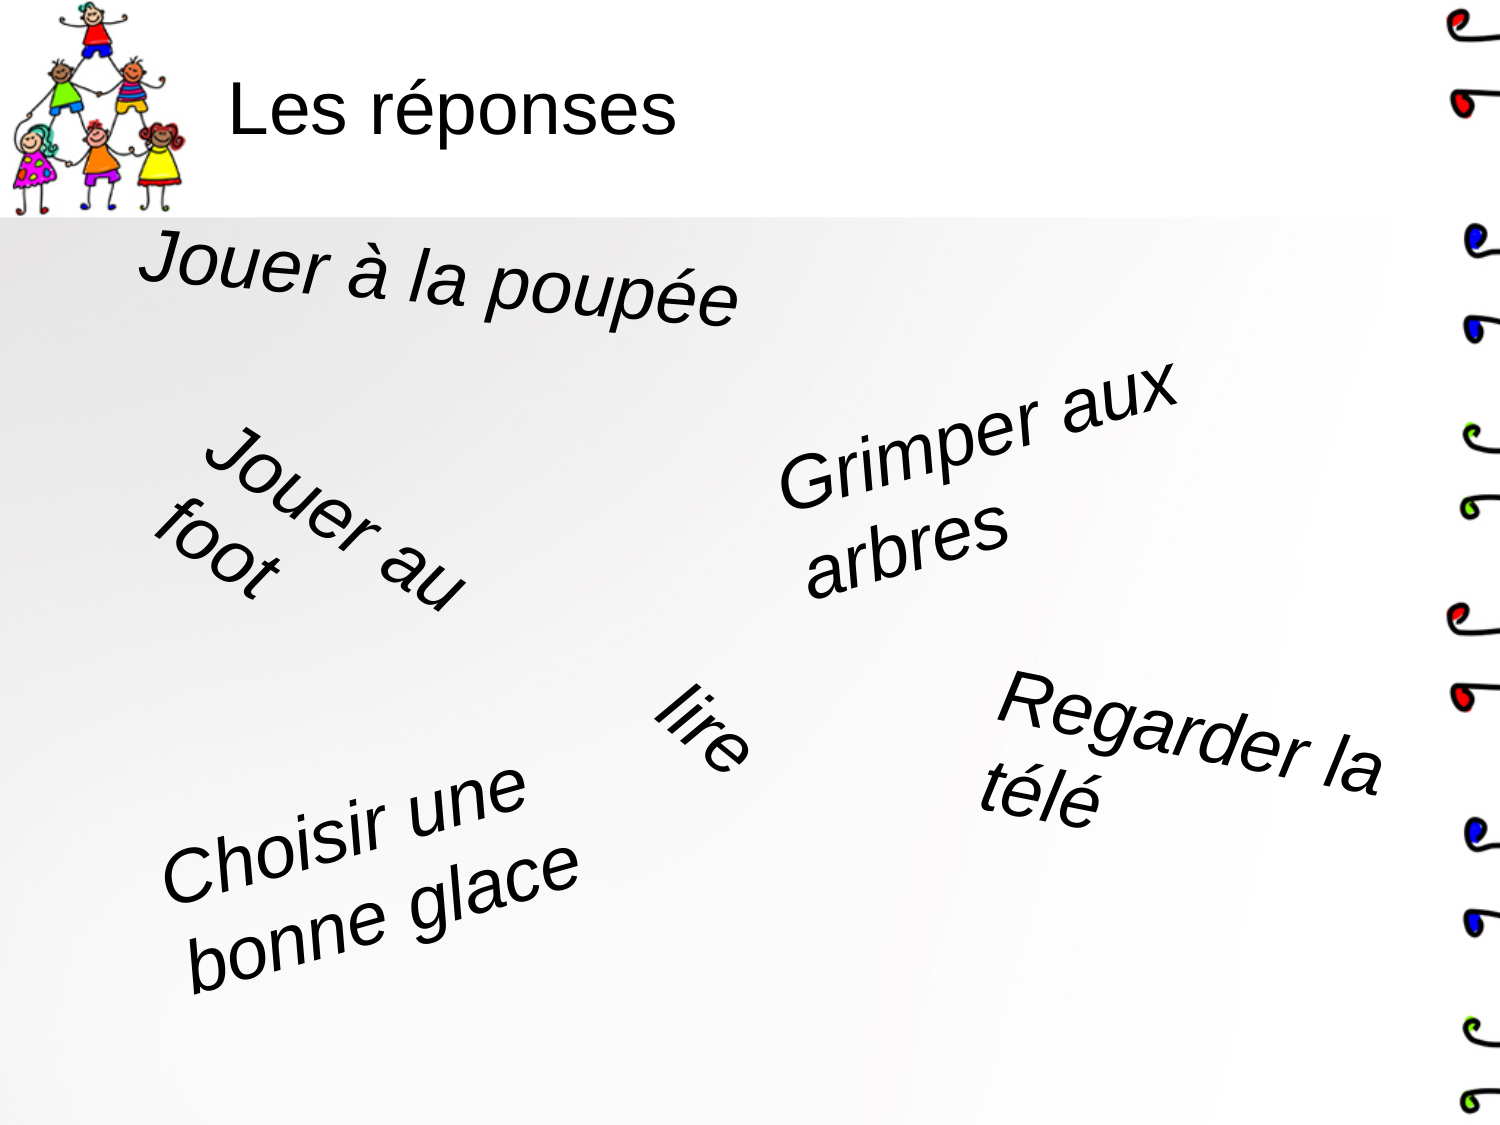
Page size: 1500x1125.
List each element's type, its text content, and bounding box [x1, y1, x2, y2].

text_box lire [664, 645, 886, 891]
list Jouer à la poupée [120, 196, 830, 367]
picture [0, 0, 1500, 1125]
title Les réponses [212, 16, 1463, 192]
text_box Choisir une bonne glace [132, 679, 742, 1074]
text_box Jouer au foot [125, 381, 605, 748]
text_box Grimper aux arbres [748, 285, 1358, 680]
text_box Regarder la télé [939, 636, 1470, 1016]
